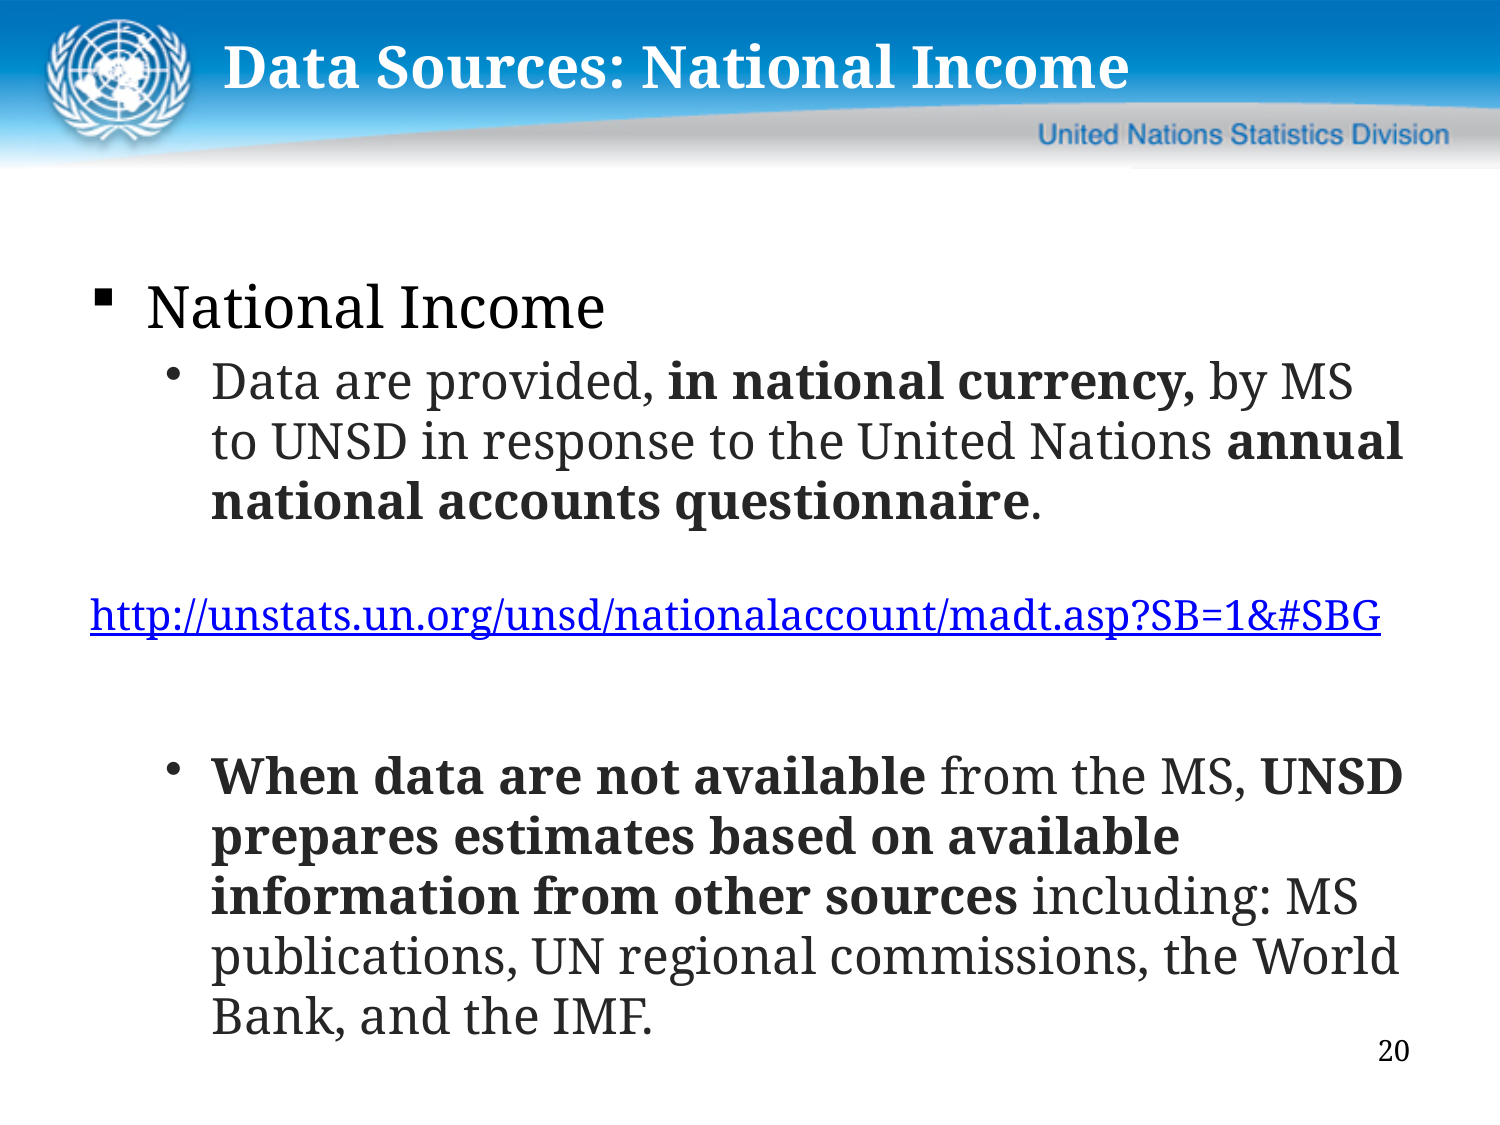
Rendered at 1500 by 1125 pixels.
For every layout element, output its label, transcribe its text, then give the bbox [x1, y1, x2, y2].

picture [0, 0, 1500, 169]
list National Income Data are provided, in national currency, by MS to UNSD in response to the United Nations annual national accounts questionnaire. http://unstats.un.org/unsd/nationalaccount/madt.asp?SB=1&#SBG When data are not available from the MS, UNSD prepares estimates based on available information from other sources including: MS publications, UN regional commissions, the World Bank, and the IMF. [75, 262, 1425, 1005]
slide_number 20 [1074, 1024, 1425, 1103]
text_box Data Sources: National Income [208, 12, 1188, 118]
